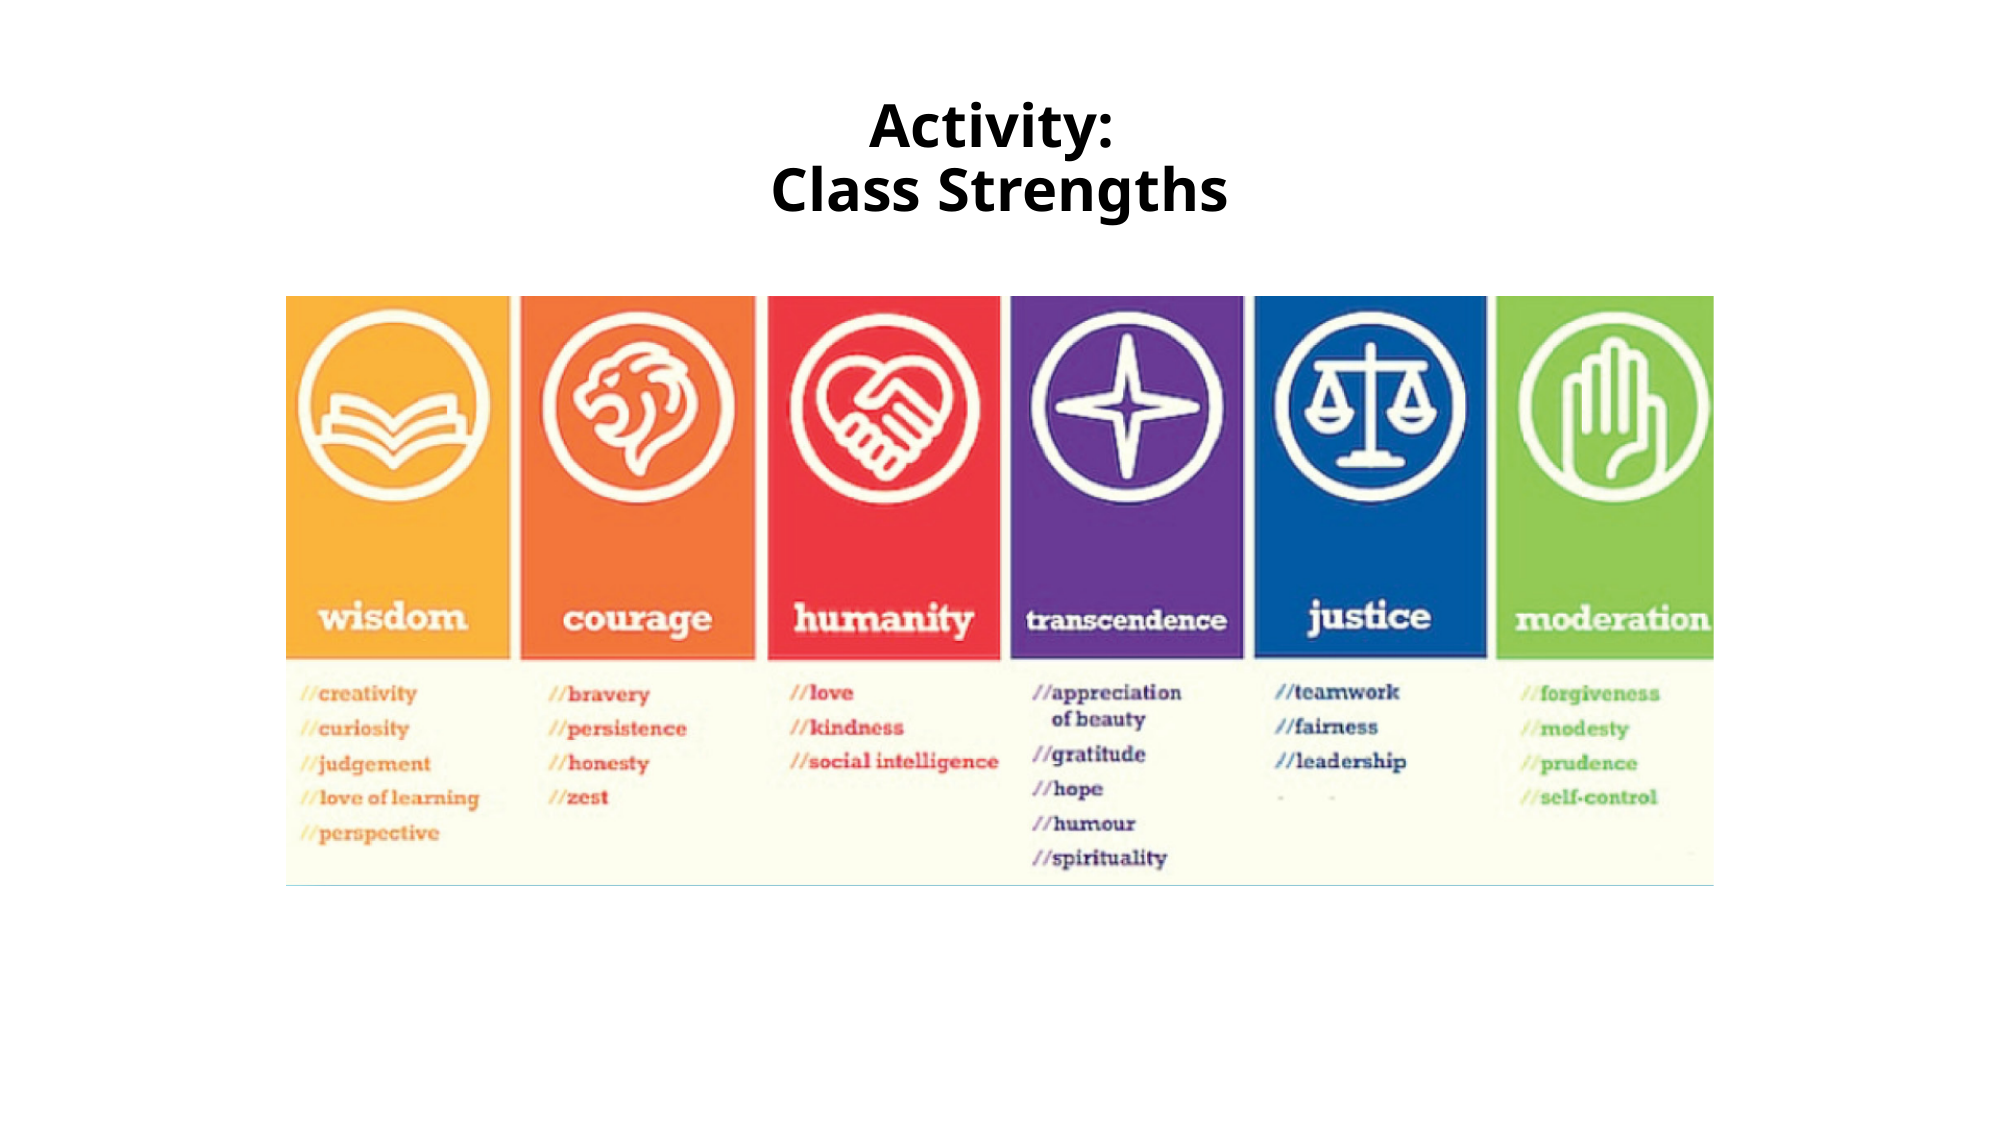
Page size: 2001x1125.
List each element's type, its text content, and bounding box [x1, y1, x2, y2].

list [286, 296, 1714, 886]
title Activity: Class Strengths [137, 87, 1863, 305]
